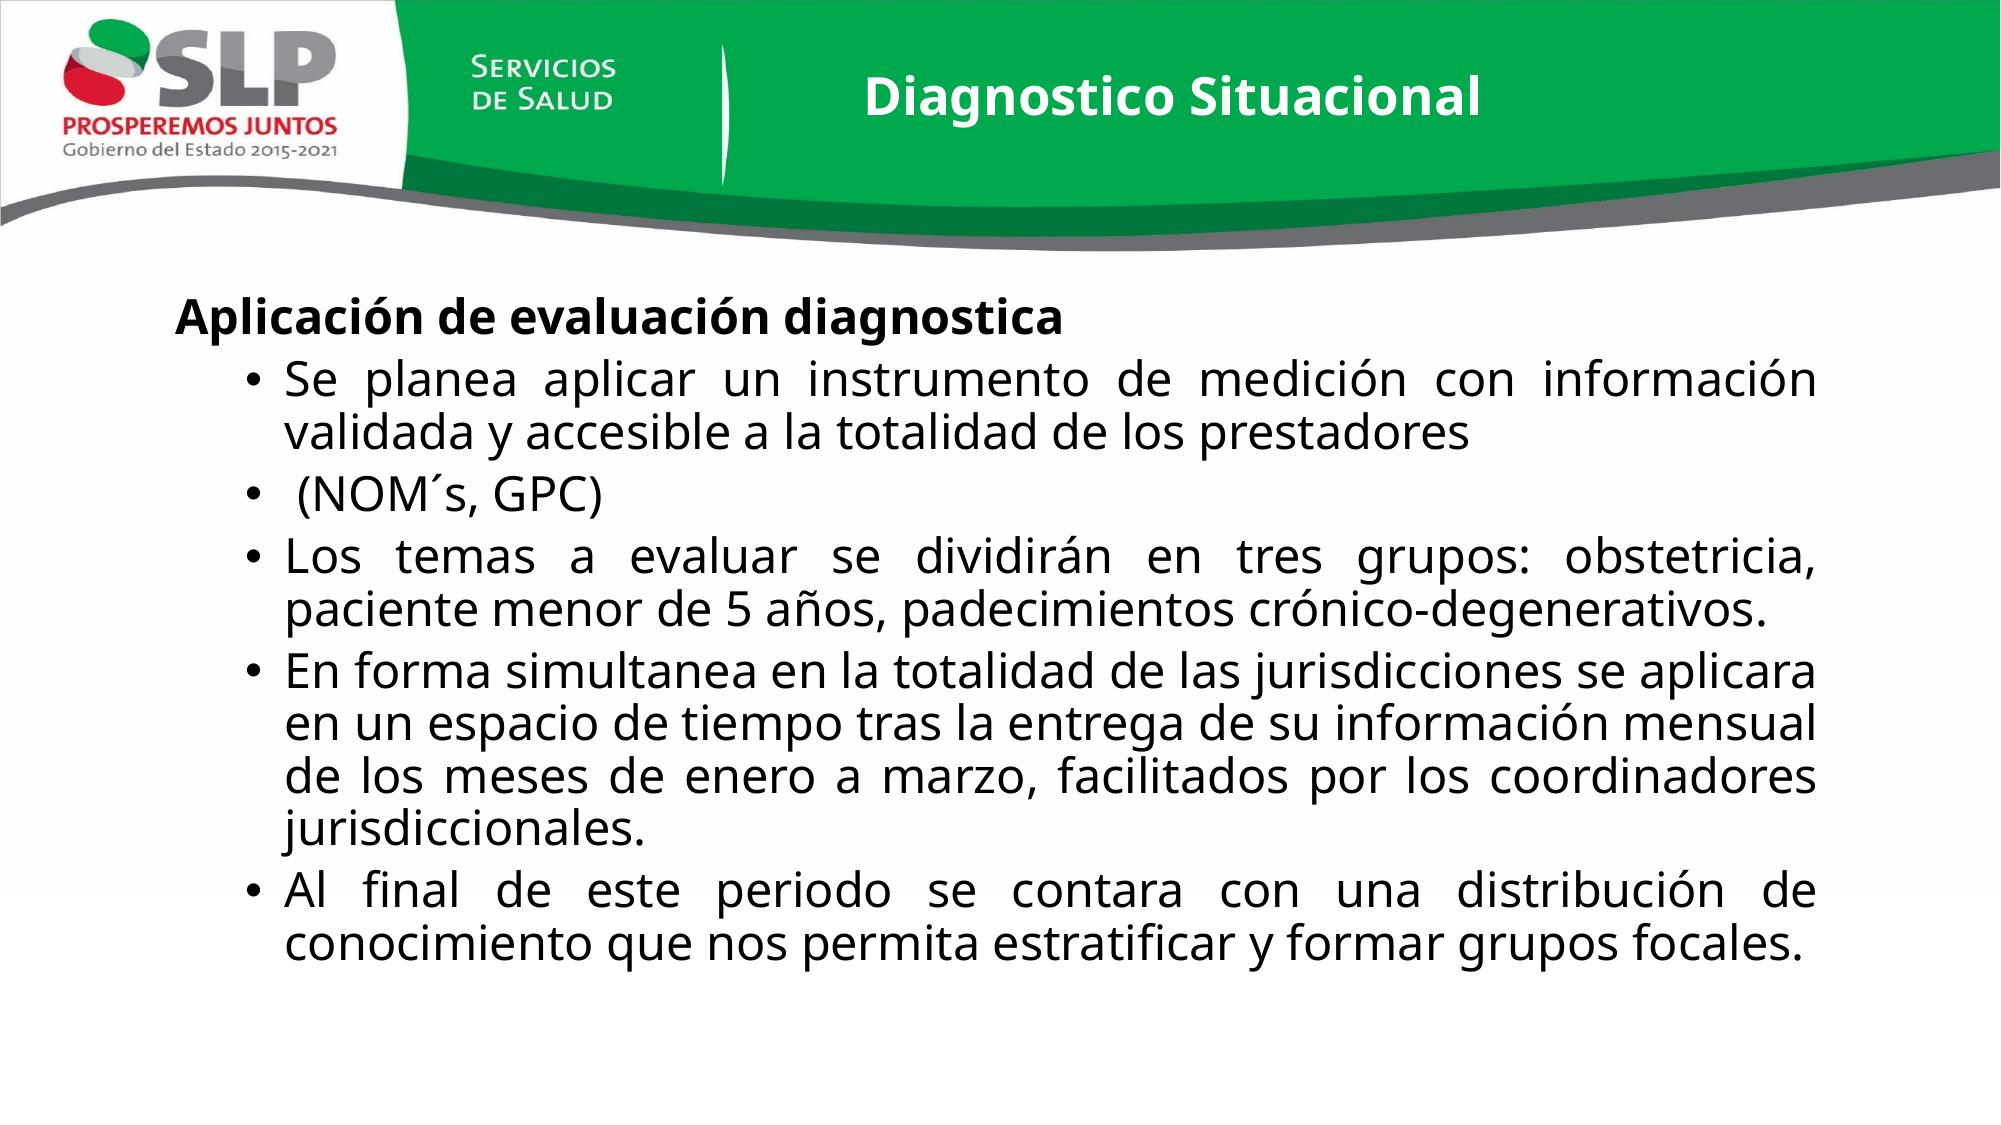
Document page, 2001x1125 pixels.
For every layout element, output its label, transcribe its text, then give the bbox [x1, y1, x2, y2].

list Aplicación de evaluación diagnostica Se planea aplicar un instrumento de medición con información validada y accesible a la totalidad de los prestadores (NOM´s, GPC) Los temas a evaluar se dividirán en tres grupos: obstetricia, paciente menor de 5 años, padecimientos crónico-degenerativos. En forma simultanea en la totalidad de las jurisdicciones se aplicara en un espacio de tiempo tras la entrega de su información mensual de los meses de enero a marzo, facilitados por los coordinadores jurisdiccionales. Al final de este periodo se contara con una distribución de conocimiento que nos permita estratificar y formar grupos focales. [160, 285, 1834, 999]
picture [0, 0, 2001, 897]
title Diagnostico Situacional [848, 45, 1654, 152]
